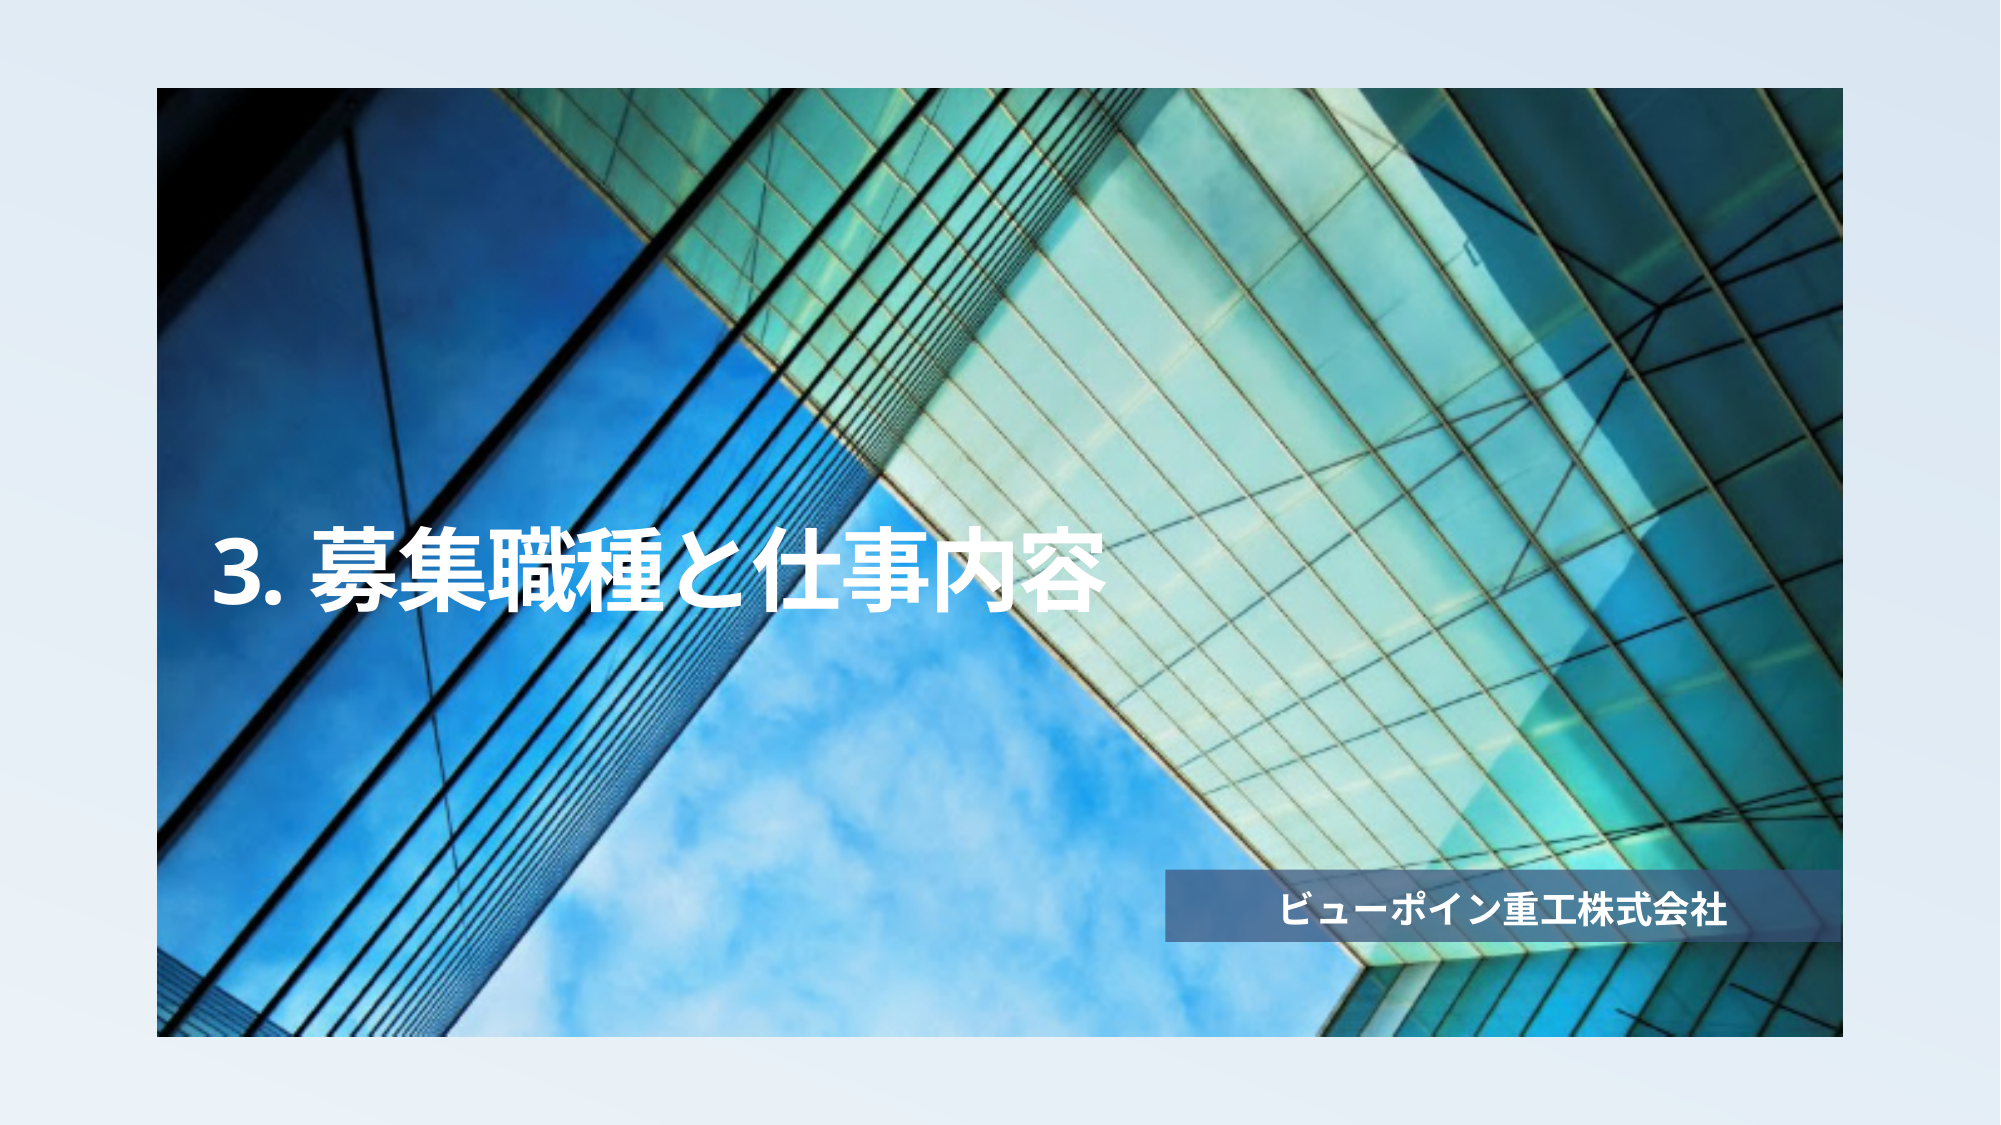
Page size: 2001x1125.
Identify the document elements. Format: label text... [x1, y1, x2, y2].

picture [157, 88, 1843, 1037]
list ビューポイン重工株式会社 [1165, 869, 1841, 942]
title 3.募集職種と仕事内容 [196, 491, 1804, 665]
